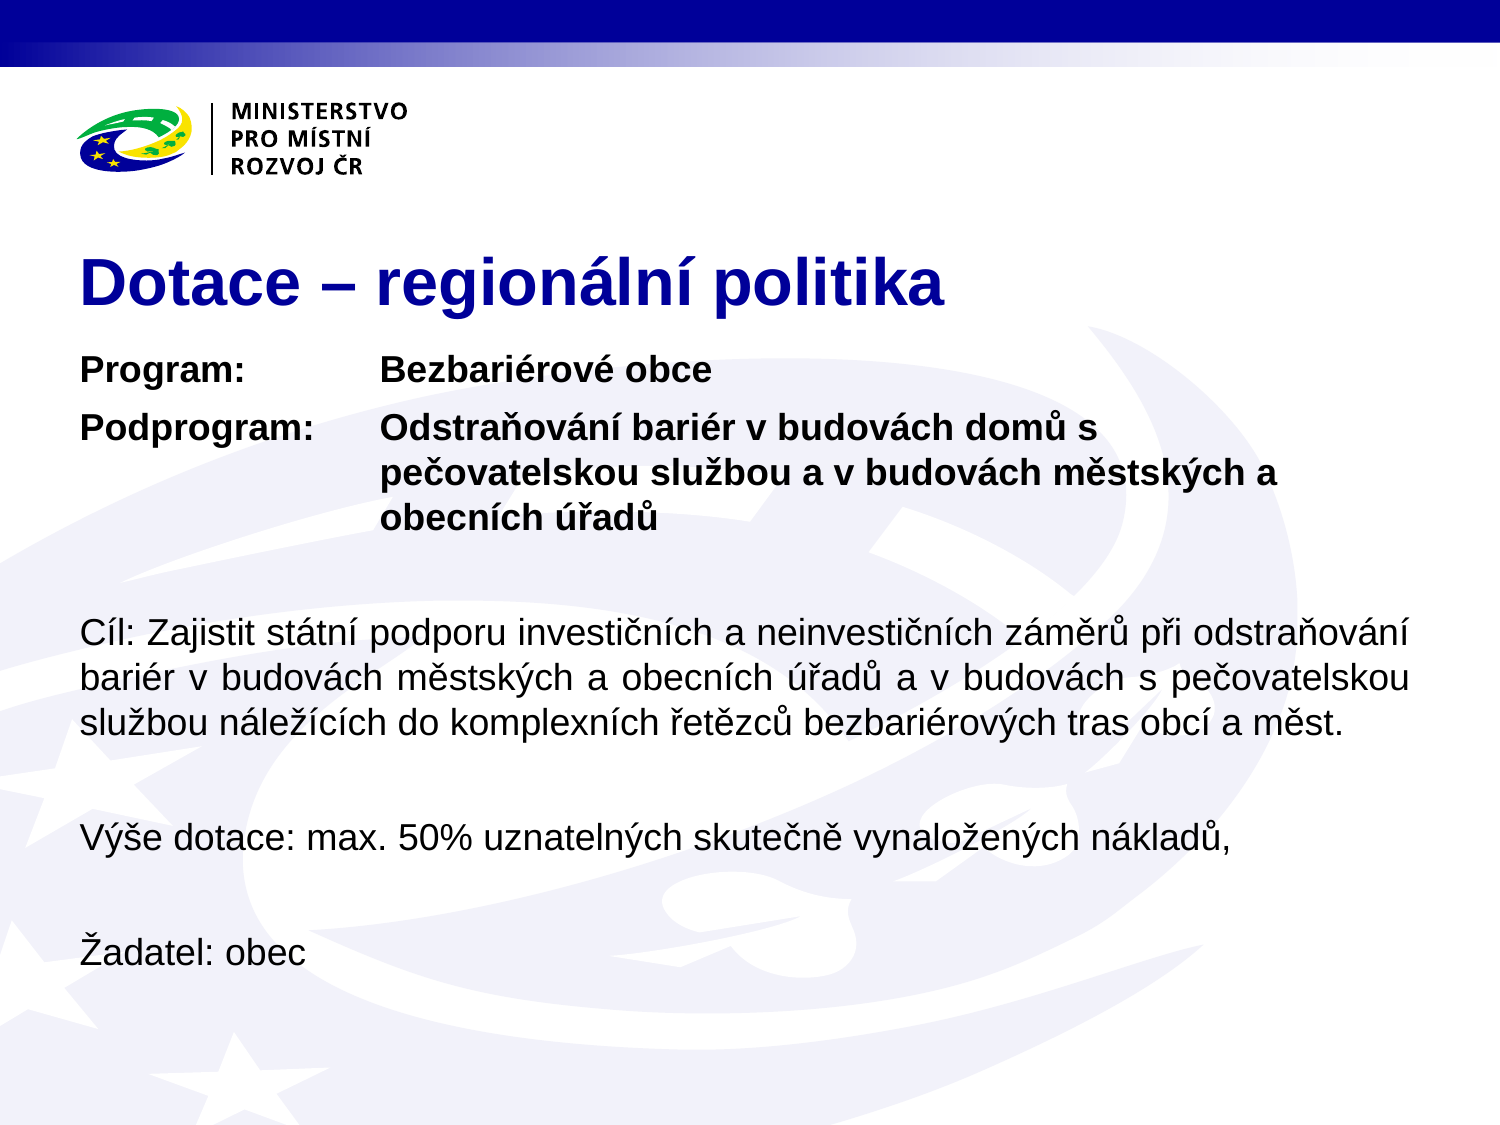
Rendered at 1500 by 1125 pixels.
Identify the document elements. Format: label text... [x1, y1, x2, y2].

title Dotace – regionální politika [64, 231, 1425, 315]
list Program: Bezbariérové obce Podprogram: Odstraňování bariér v budovách domů s pečovatelskou službou a v budovách městských a obecních úřadů Cíl: Zajistit státní podporu investičních a neinvestičních záměrů při odstraňování bariér v budovách městských a obecních úřadů a v budovách s pečovatelskou službou náležících do komplexních řetězců bezbariérových tras obcí a měst. Výše dotace: max. 50% uznatelných skutečně vynaložených nákladů, Žadatel: obec [64, 338, 1425, 1059]
